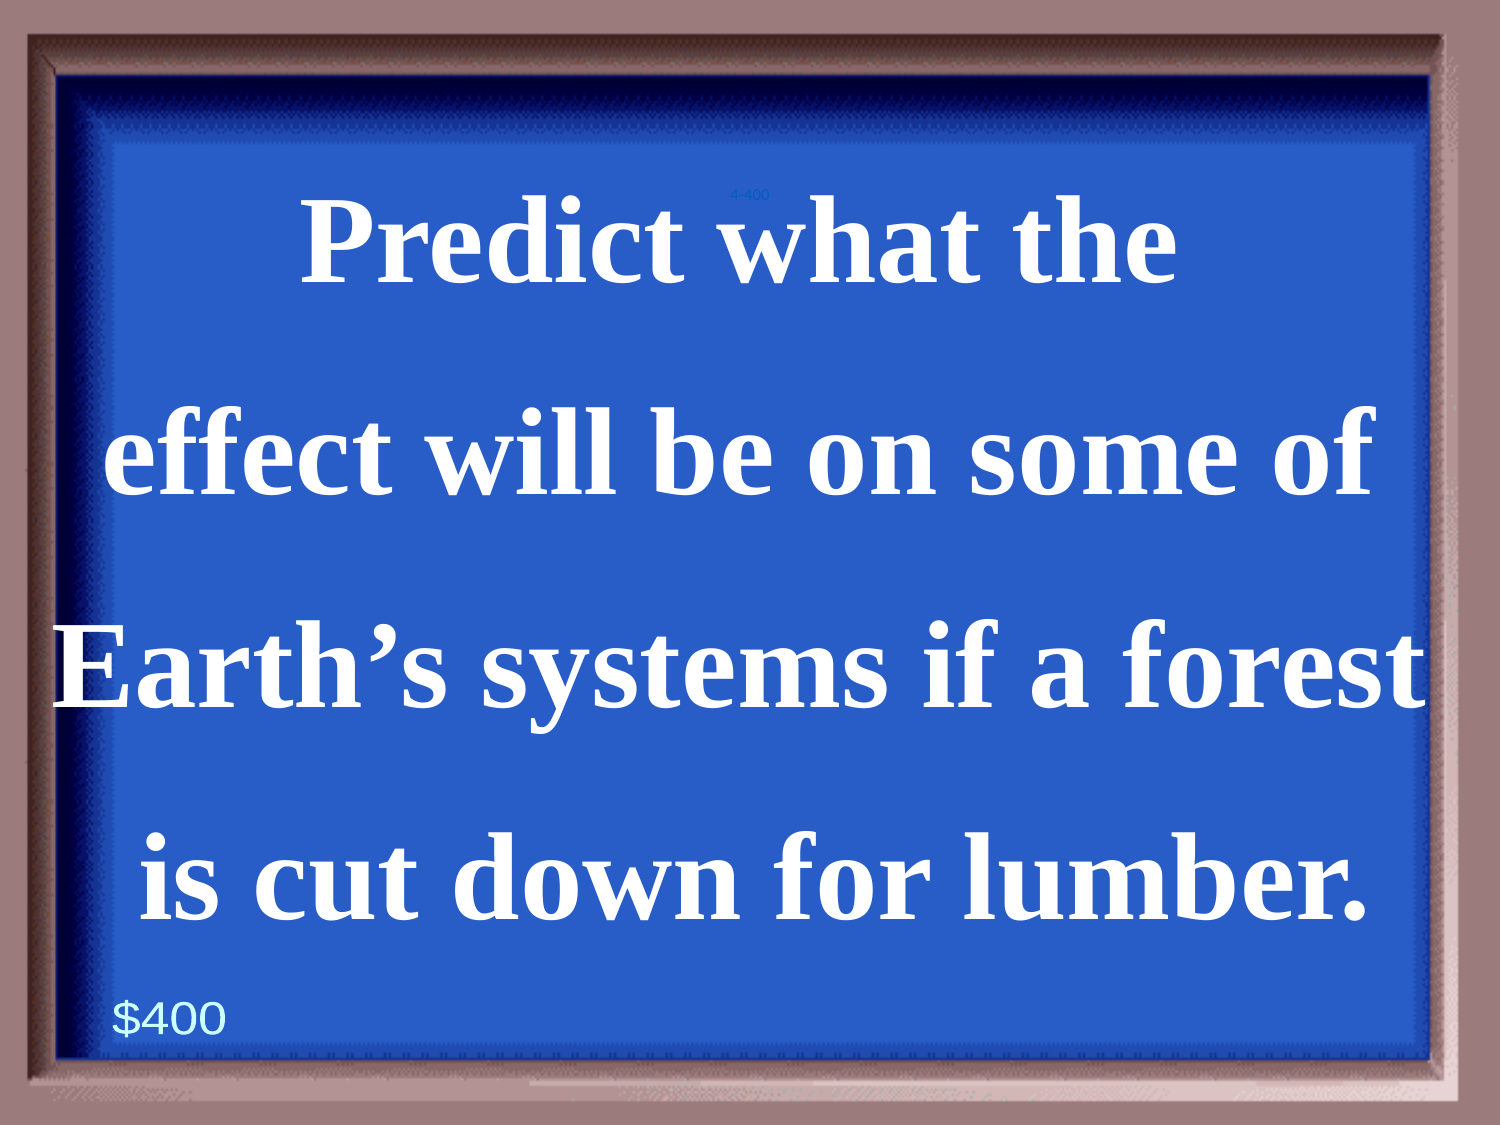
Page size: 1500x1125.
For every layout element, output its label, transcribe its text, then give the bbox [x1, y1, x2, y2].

title 4-400 [112, 99, 1388, 149]
picture [0, 0, 1500, 1125]
text_box Predict what the effect will be on some of Earth’s systems if a forest is cut down for lumber. [36, 149, 1474, 953]
